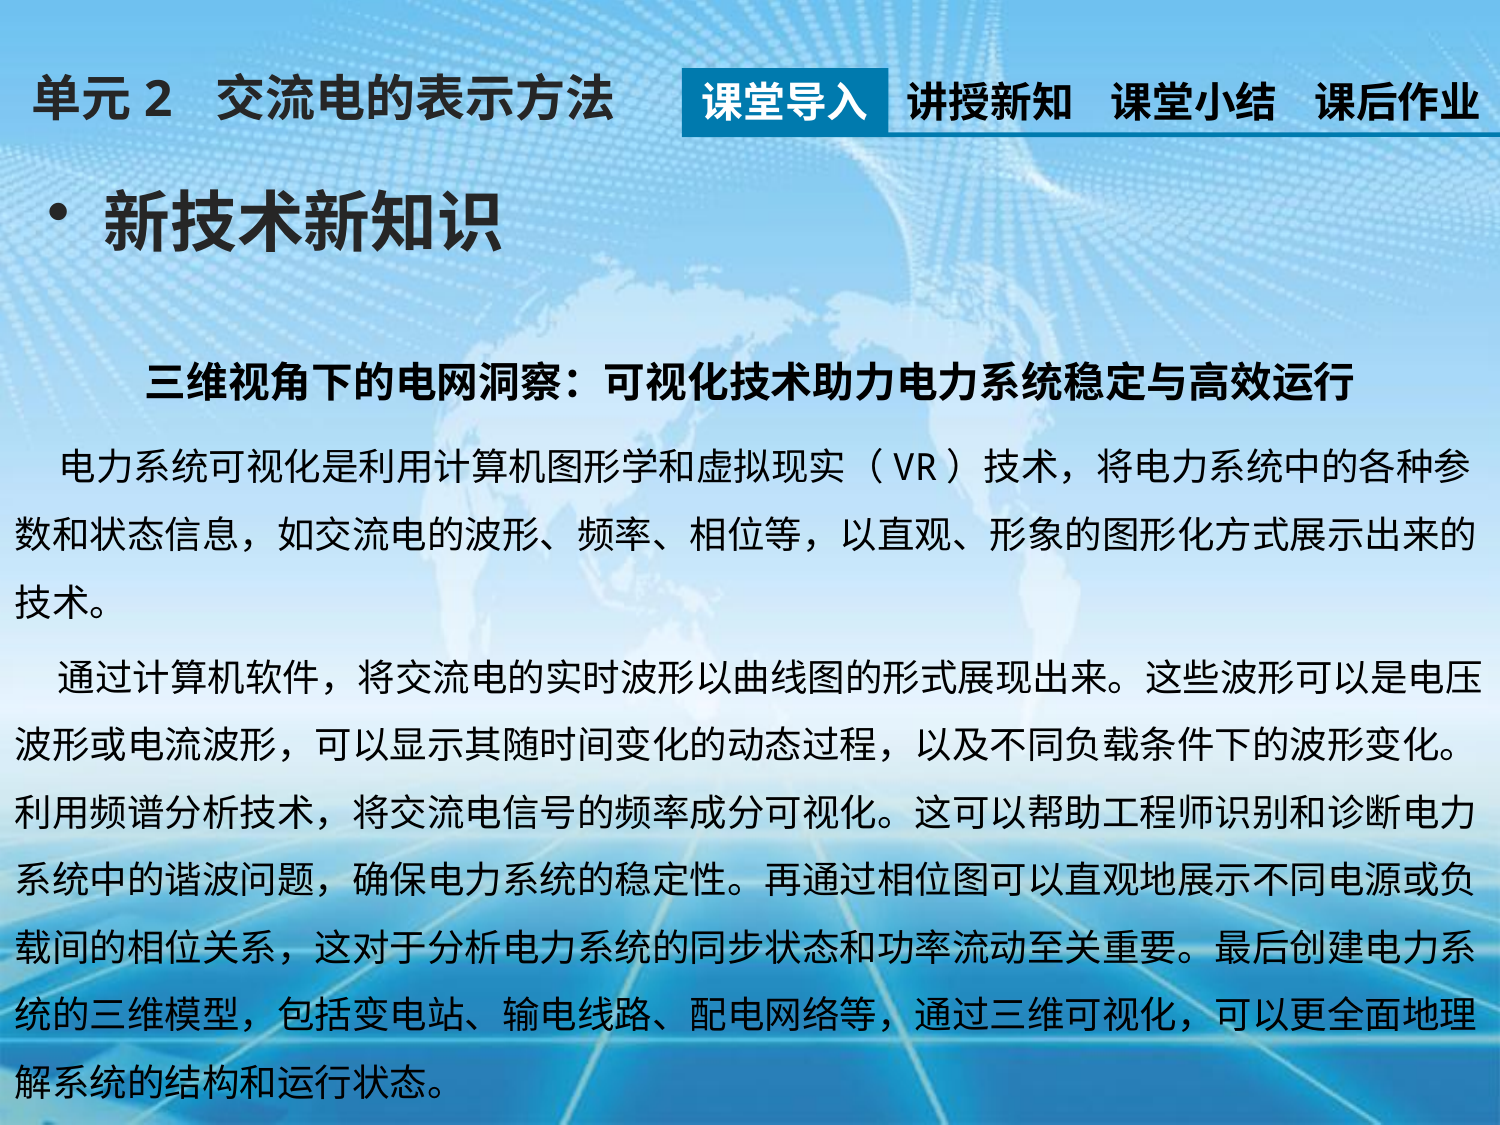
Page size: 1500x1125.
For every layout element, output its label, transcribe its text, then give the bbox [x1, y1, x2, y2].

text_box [16, 59, 1500, 135]
text_box 三维视角下的电网洞察：可视化技术助力电力系统稳定与高效运行 电力系统可视化是利用计算机图形学和虚拟现实（VR）技术，将电力系统中的各种参数和状态信息，如交流电的波形、频率、相位等，以直观、形象的图形化方式展示出来的技术。 通过计算机软件，将交流电的实时波形以曲线图的形式展现出来。这些波形可以是电压波形或电流波形，可以显示其随时间变化的动态过程，以及不同负载条件下的波形变化。利用频谱分析技术，将交流电信号的频率成分可视化。这可以帮助工程师识别和诊断电力系统中的谐波问题，确保电力系统的稳定性。再通过相位图可以直观地展示不同电源或负载间的相位关系，这对于分析电力系统的同步状态和功率流动至关重要。最后创建电力系统的三维模型，包括变电站、输电线路、配电网络等，通过三维可视化，可以更全面地理解系统的结构和运行状态。 [0, 323, 1500, 1125]
picture [0, 0, 1500, 323]
text_box 新技术新知识 [32, 172, 783, 267]
